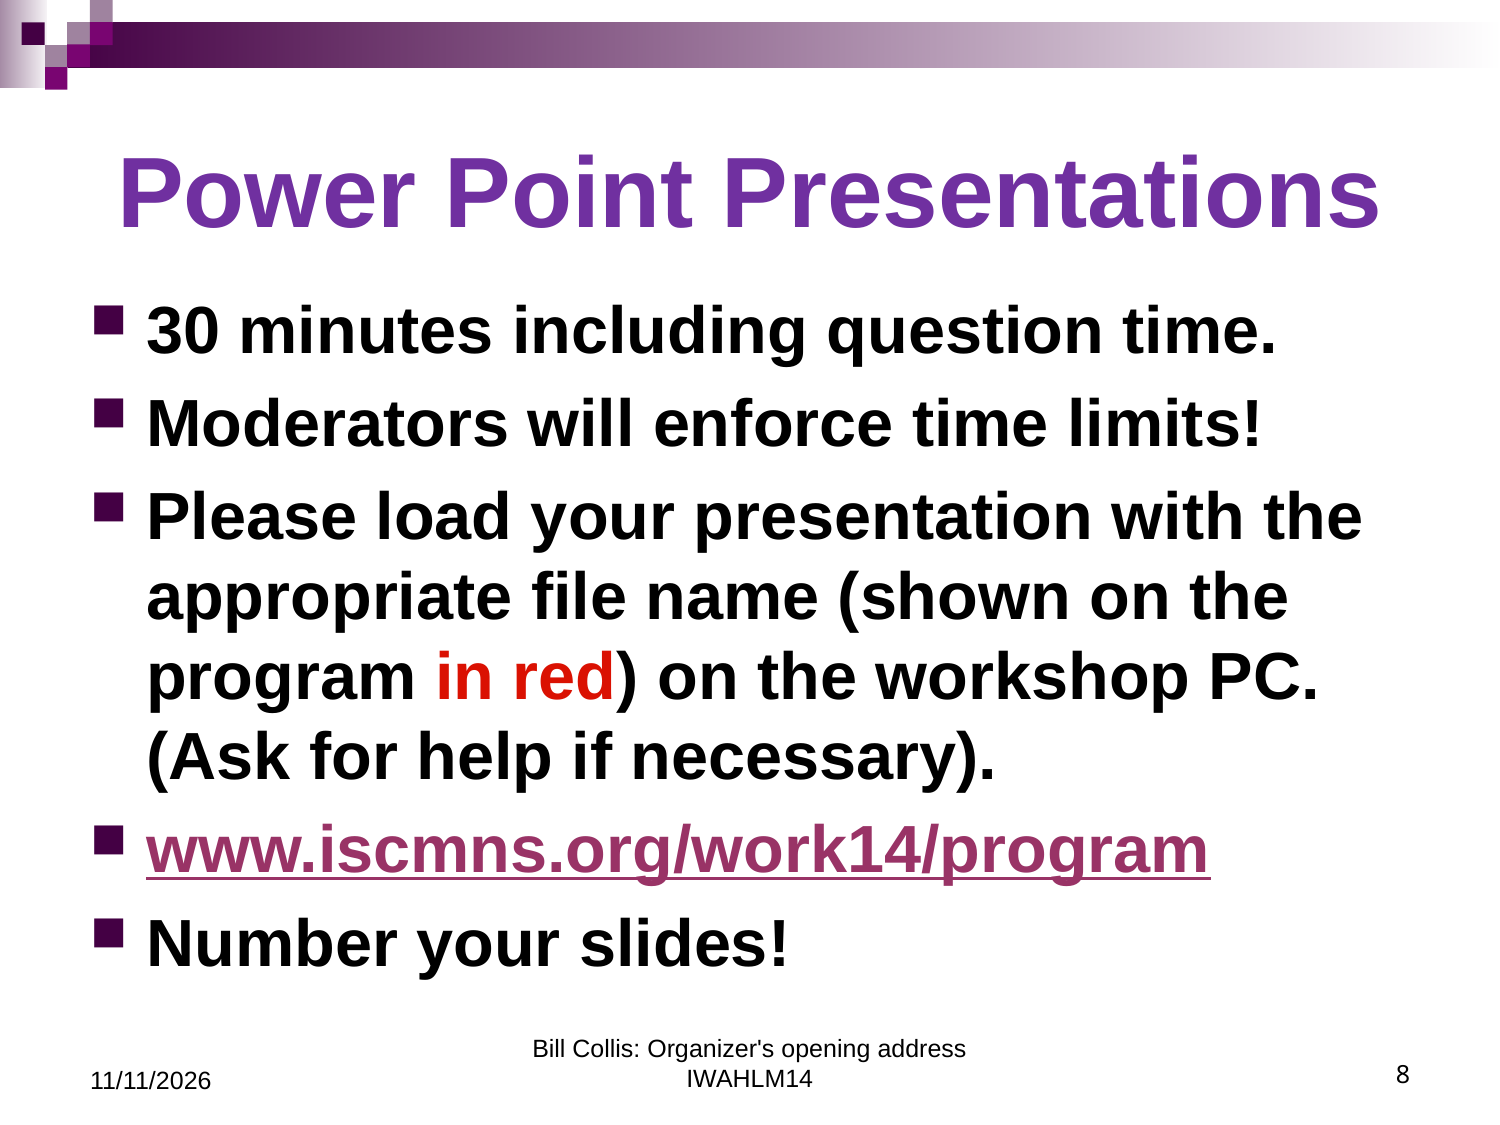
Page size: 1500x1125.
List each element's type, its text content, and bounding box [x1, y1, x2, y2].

footer Bill Collis: Organizer's opening address IWAHLM14 [512, 1025, 988, 1100]
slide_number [75, 1024, 425, 1103]
list 30 minutes including question time. Moderators will enforce time limits! Please load your presentation with the appropriate file name (shown on the program in red) on the workshop PC. (Ask for help if necessary). www.iscmns.org/work14/program Number your slides! [75, 278, 1425, 1024]
slide_number 8 [1074, 1025, 1425, 1100]
title Power Point Presentations [75, 75, 1425, 278]
